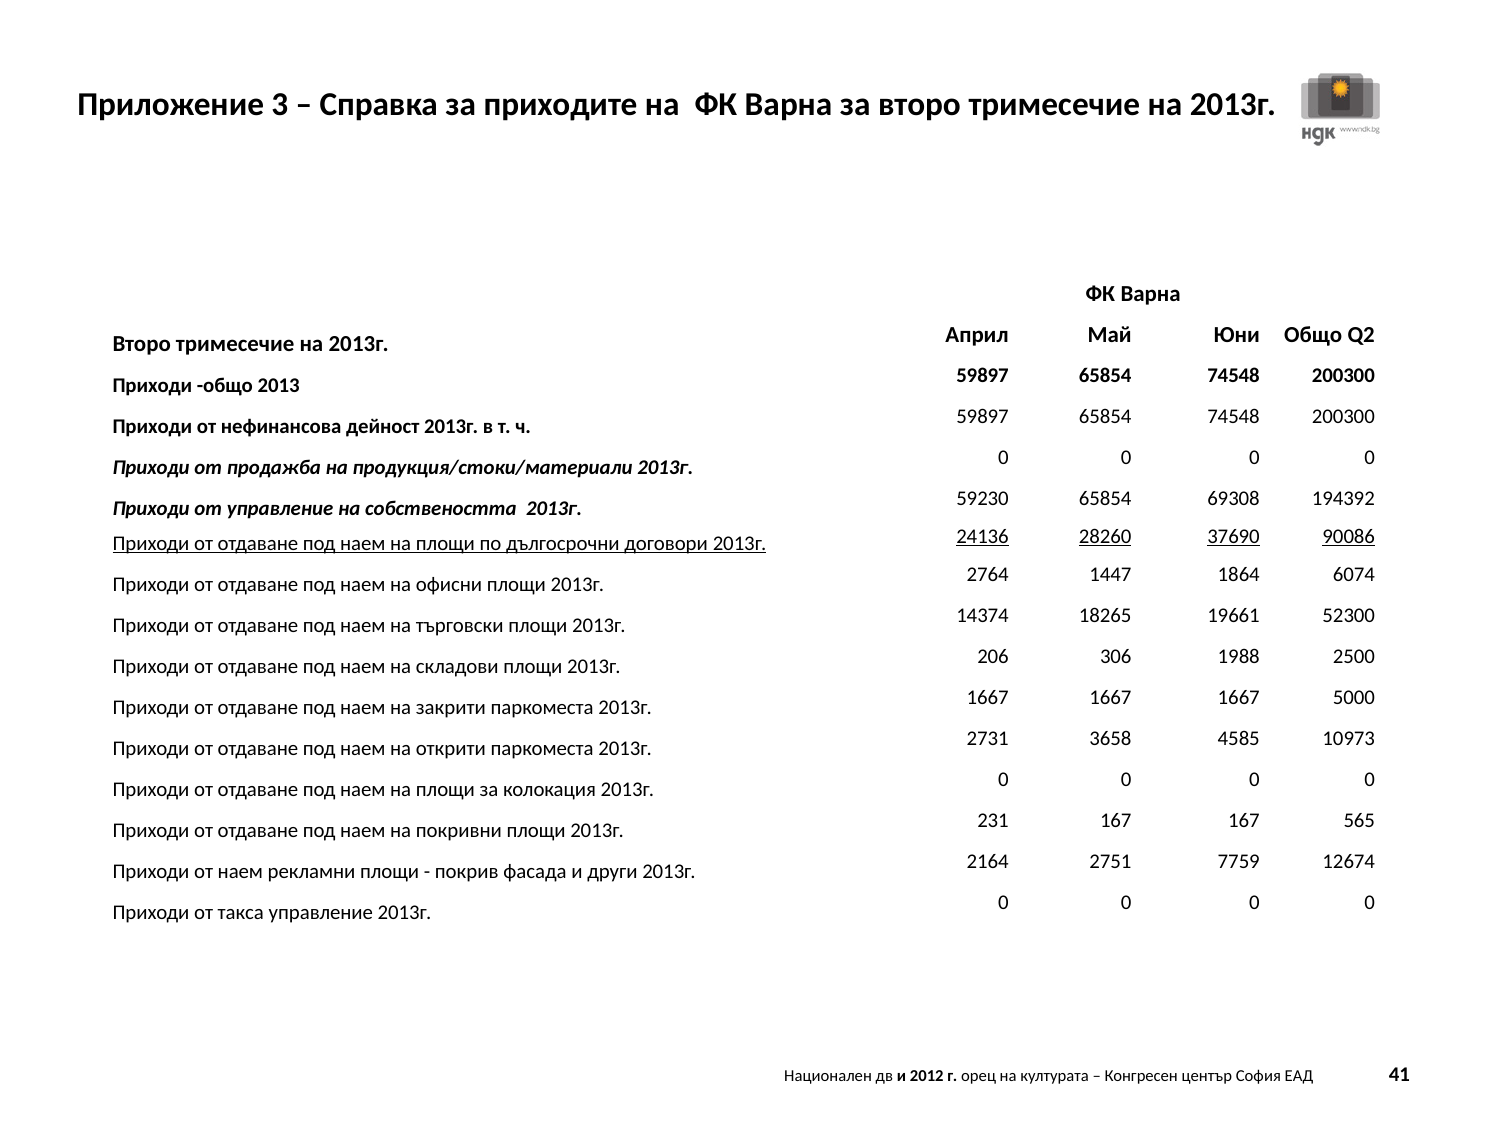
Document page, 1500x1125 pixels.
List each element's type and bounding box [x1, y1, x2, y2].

table_cell [113, 316, 1375, 925]
text_box [599, 1042, 1425, 1103]
table_header [113, 275, 1375, 316]
text_box [62, 74, 1282, 130]
picture [1282, 62, 1397, 151]
